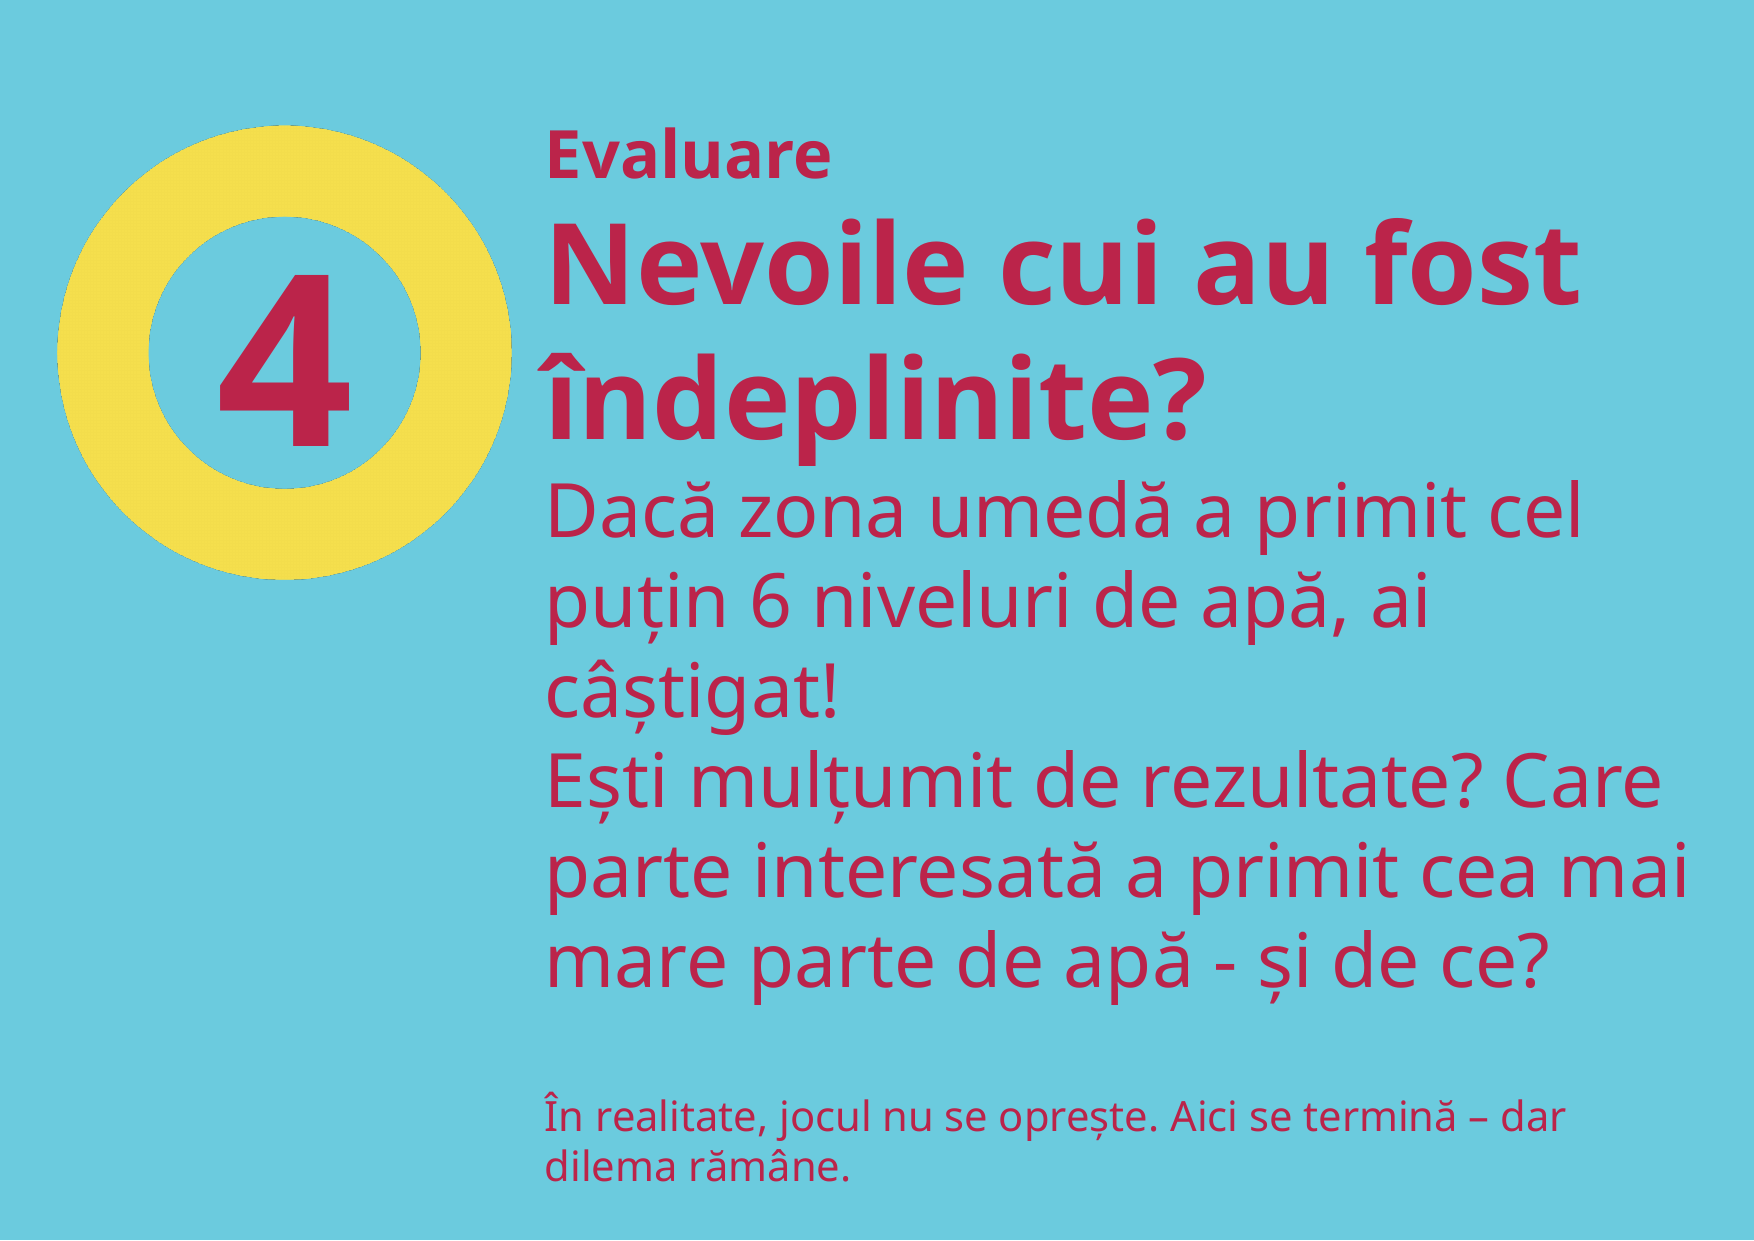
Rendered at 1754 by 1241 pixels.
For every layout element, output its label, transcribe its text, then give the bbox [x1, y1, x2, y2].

picture [57, 125, 512, 580]
text_box Evaluare Nevoile cui au fost îndeplinite? Dacă zona umedă a primit cel puțin 6 niveluri de apă, ai câștigat! Ești mulțumit de rezultate? Care parte interesată a primit cea mai mare parte de apă - și de ce? [530, 104, 1715, 1010]
text_box În realitate, jocul nu se oprește. Aici se termină – dar dilema rămâne. [530, 1082, 1656, 1198]
